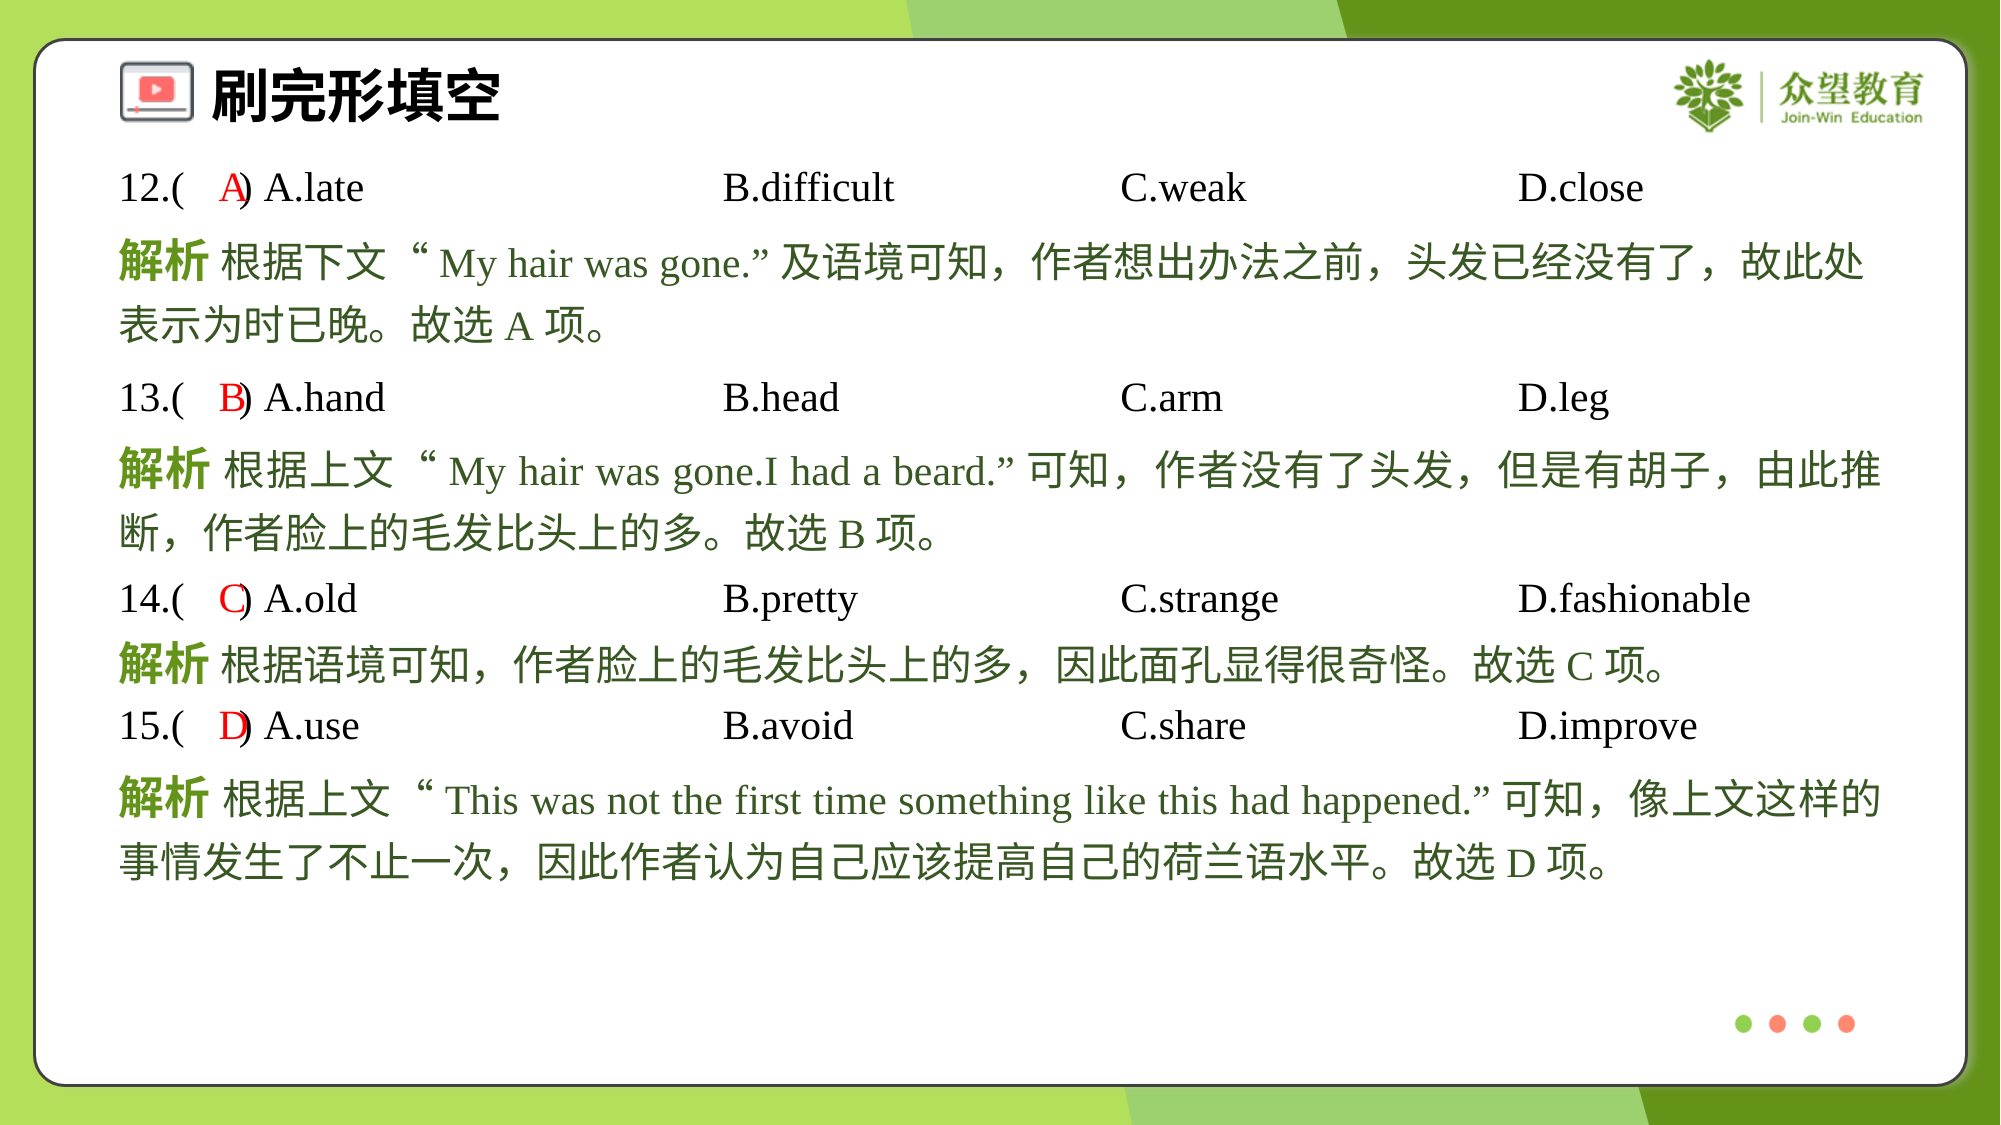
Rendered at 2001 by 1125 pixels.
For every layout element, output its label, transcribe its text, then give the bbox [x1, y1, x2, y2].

text_box 13.( ) A.hand B.head C.arm D.leg [252, 356, 1883, 414]
text_box 解析 根据上文“This was not the first time something like this had happened.”可知，像上文这样的事情发生了不止一次，因此作者认为自己应该提高自己的荷兰语水平。故选D项。 [118, 754, 1883, 882]
text_box 12.( ) A.late B.difficult C.weak D.close [254, 147, 1883, 205]
text_box 15.( ) A.use B.avoid C.share D.improve [254, 684, 1883, 742]
text_box 解析 根据语境可知，作者脸上的毛发比头上的多，因此面孔显得很奇怪。故选C项。 [118, 621, 1883, 684]
text_box B [213, 356, 252, 415]
text_box A [213, 147, 254, 206]
text_box 14.( ) A.old B.pretty C.strange D.fashionable [118, 558, 213, 616]
text_box 12.( ) A.late B.difficult C.weak D.close [118, 147, 213, 205]
text_box 解析 根据下文“My hair was gone.”及语境可知，作者想出办法之前，头发已经没有了，故此处表示为时已晚。故选A项。 [118, 217, 1883, 345]
text_box 13.( ) A.hand B.head C.arm D.leg [118, 356, 213, 414]
text_box 解析 根据上文“My hair was gone.I had a beard.”可知，作者没有了头发，但是有胡子，由此推断，作者脸上的毛发比头上的多。故选B项。 [118, 425, 1883, 553]
text_box 15.( ) A.use B.avoid C.share D.improve [118, 684, 213, 742]
picture [0, 0, 2000, 1125]
text_box C [213, 558, 252, 616]
text_box D [213, 684, 254, 743]
text_box 14.( ) A.old B.pretty C.strange D.fashionable [252, 558, 1883, 616]
